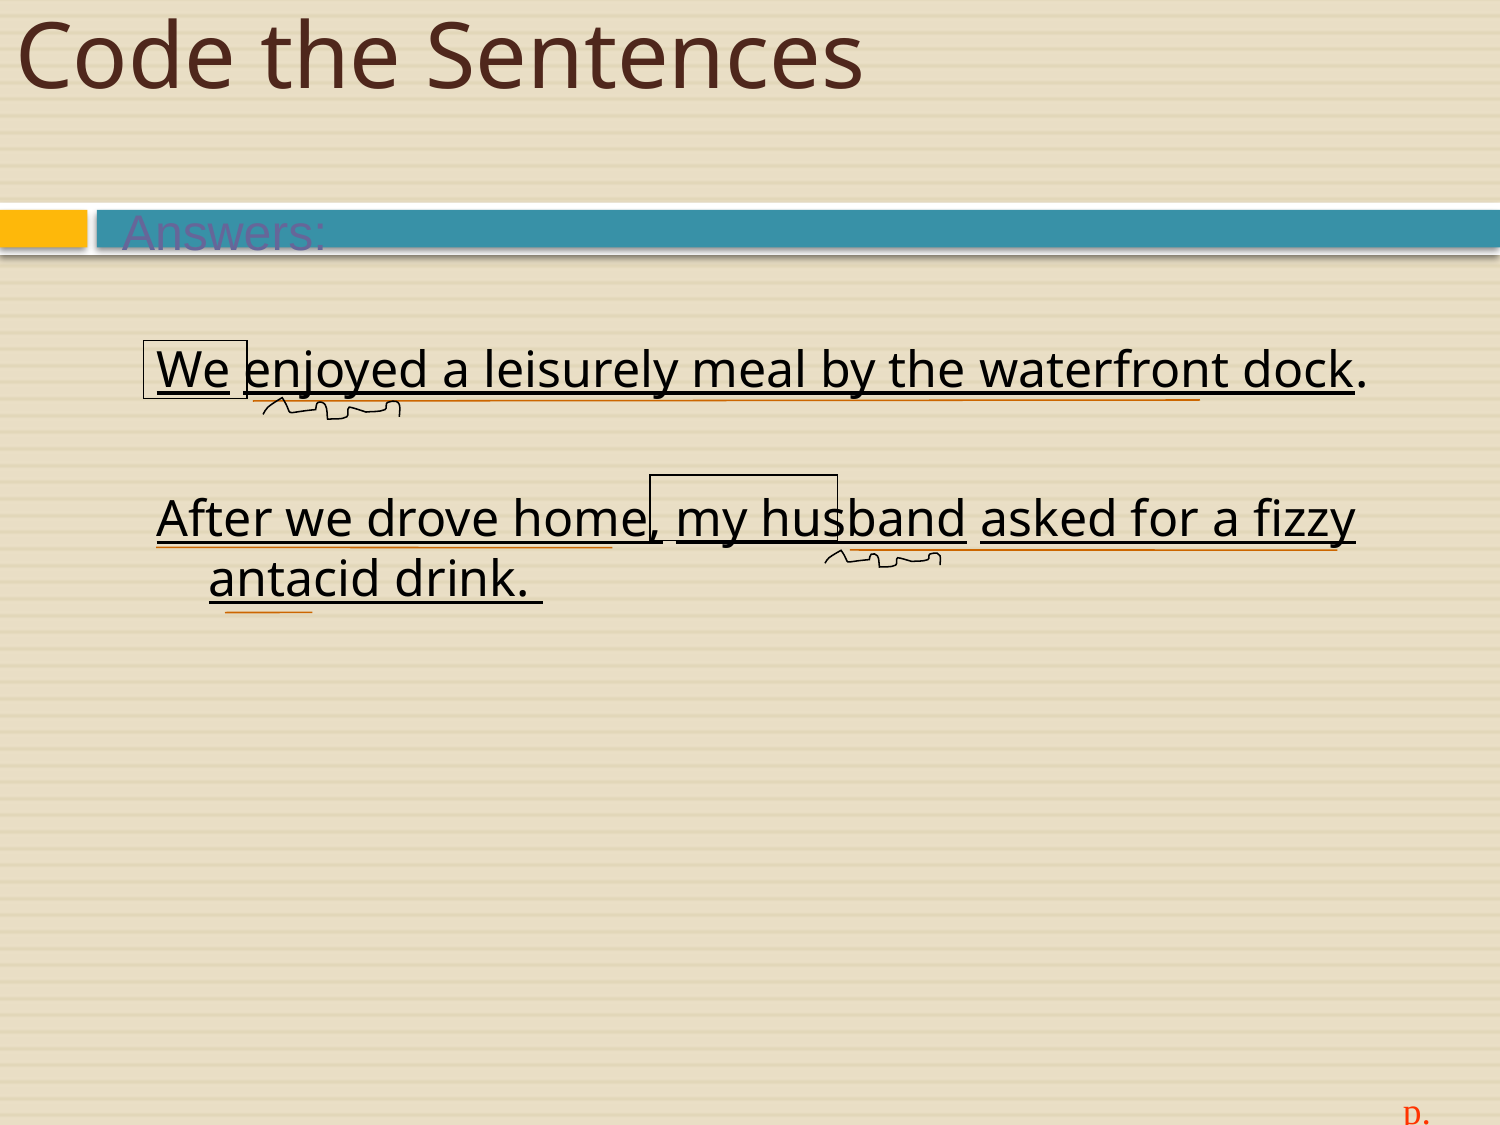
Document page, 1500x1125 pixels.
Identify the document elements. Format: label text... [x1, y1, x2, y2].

text_box [824, 550, 941, 567]
text_box [650, 474, 838, 541]
text_box [263, 397, 400, 420]
text_box Answers: [107, 192, 622, 268]
title Code the Sentences [0, 0, 1163, 104]
text_box [143, 340, 247, 399]
list We enjoyed a leisurely meal by the waterfront dock. After we drove home, my husband asked for a fizzy antacid drink. [141, 329, 1467, 956]
text_box p. 116 [1388, 1079, 1500, 1125]
